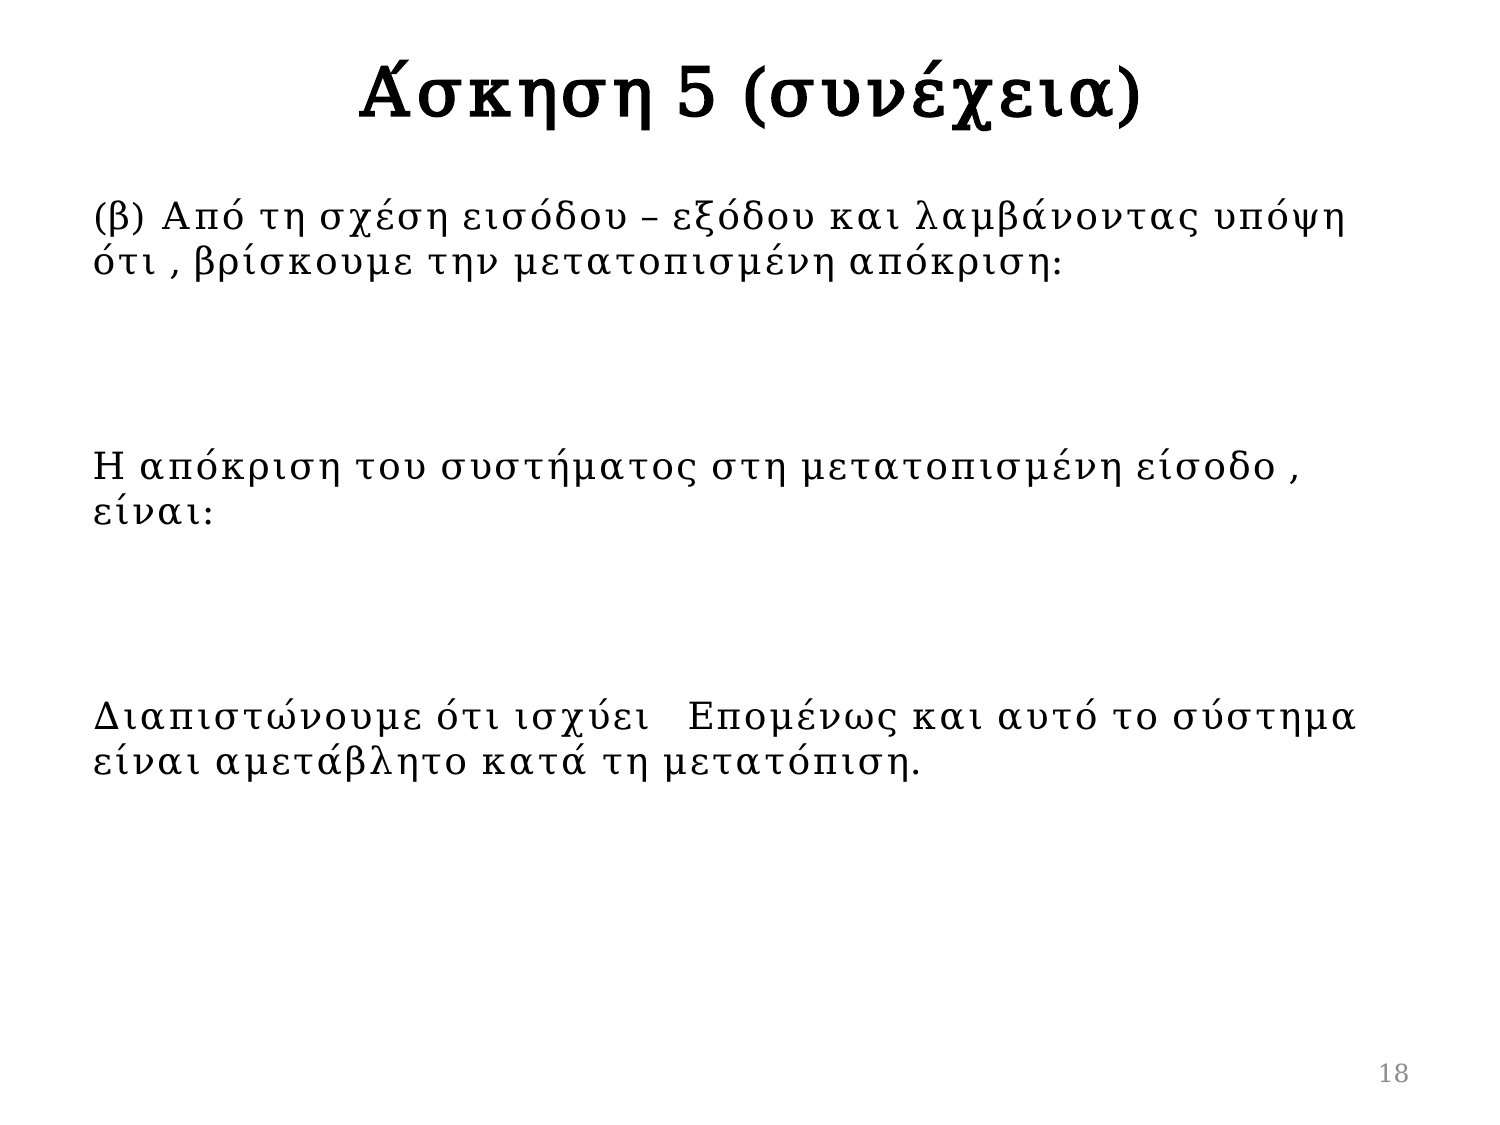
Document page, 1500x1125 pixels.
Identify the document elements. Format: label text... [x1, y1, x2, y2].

title Άσκηση 5 (συνέχεια) [75, 19, 1425, 159]
slide_number 18 [1222, 1042, 1425, 1103]
